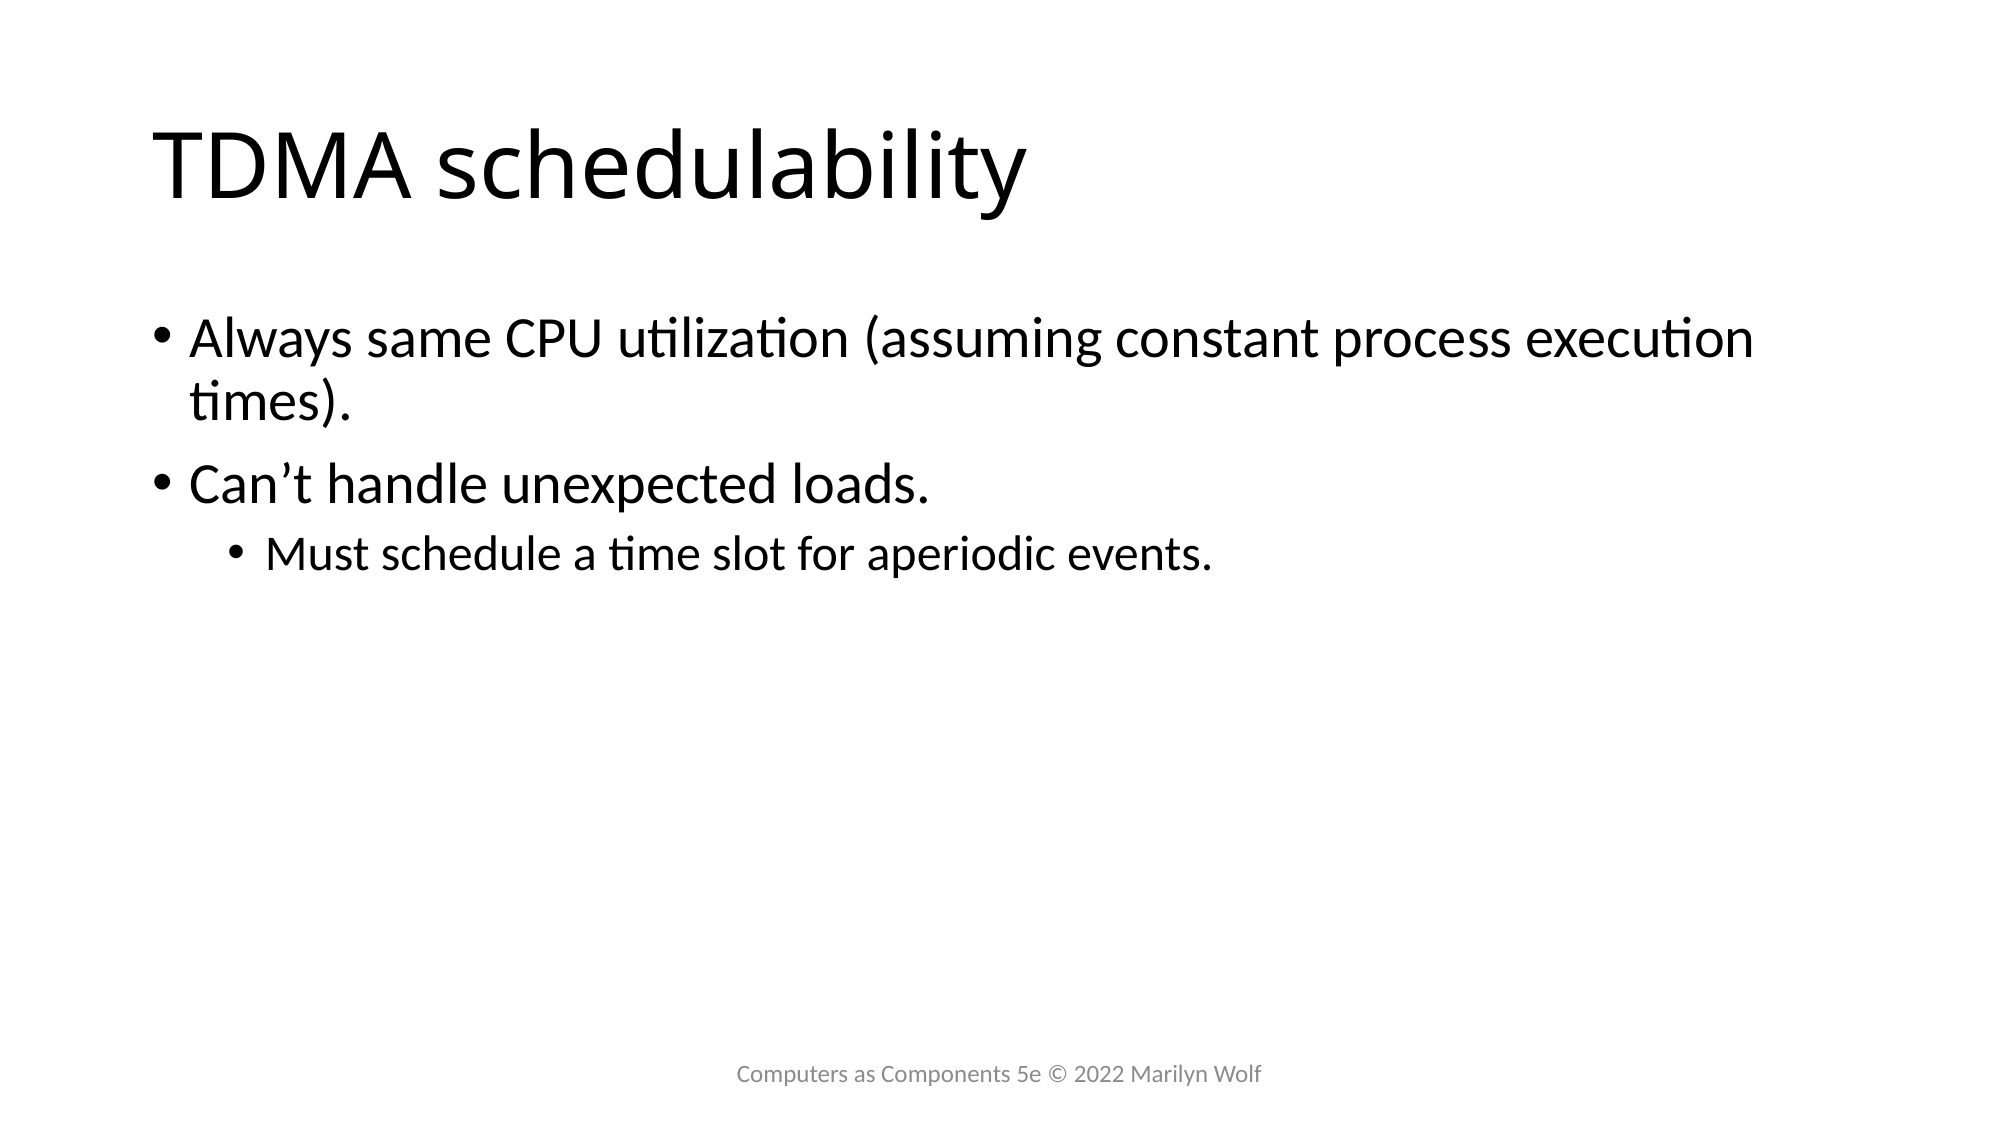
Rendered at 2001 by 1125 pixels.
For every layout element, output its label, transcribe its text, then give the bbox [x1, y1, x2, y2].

title TDMA schedulability [137, 59, 1863, 278]
list Always same CPU utilization (assuming constant process execution times). Can’t handle unexpected loads. Must schedule a time slot for aperiodic events. [137, 299, 1863, 1014]
footer Computers as Components 5e © 2022 Marilyn Wolf [662, 1042, 1338, 1103]
